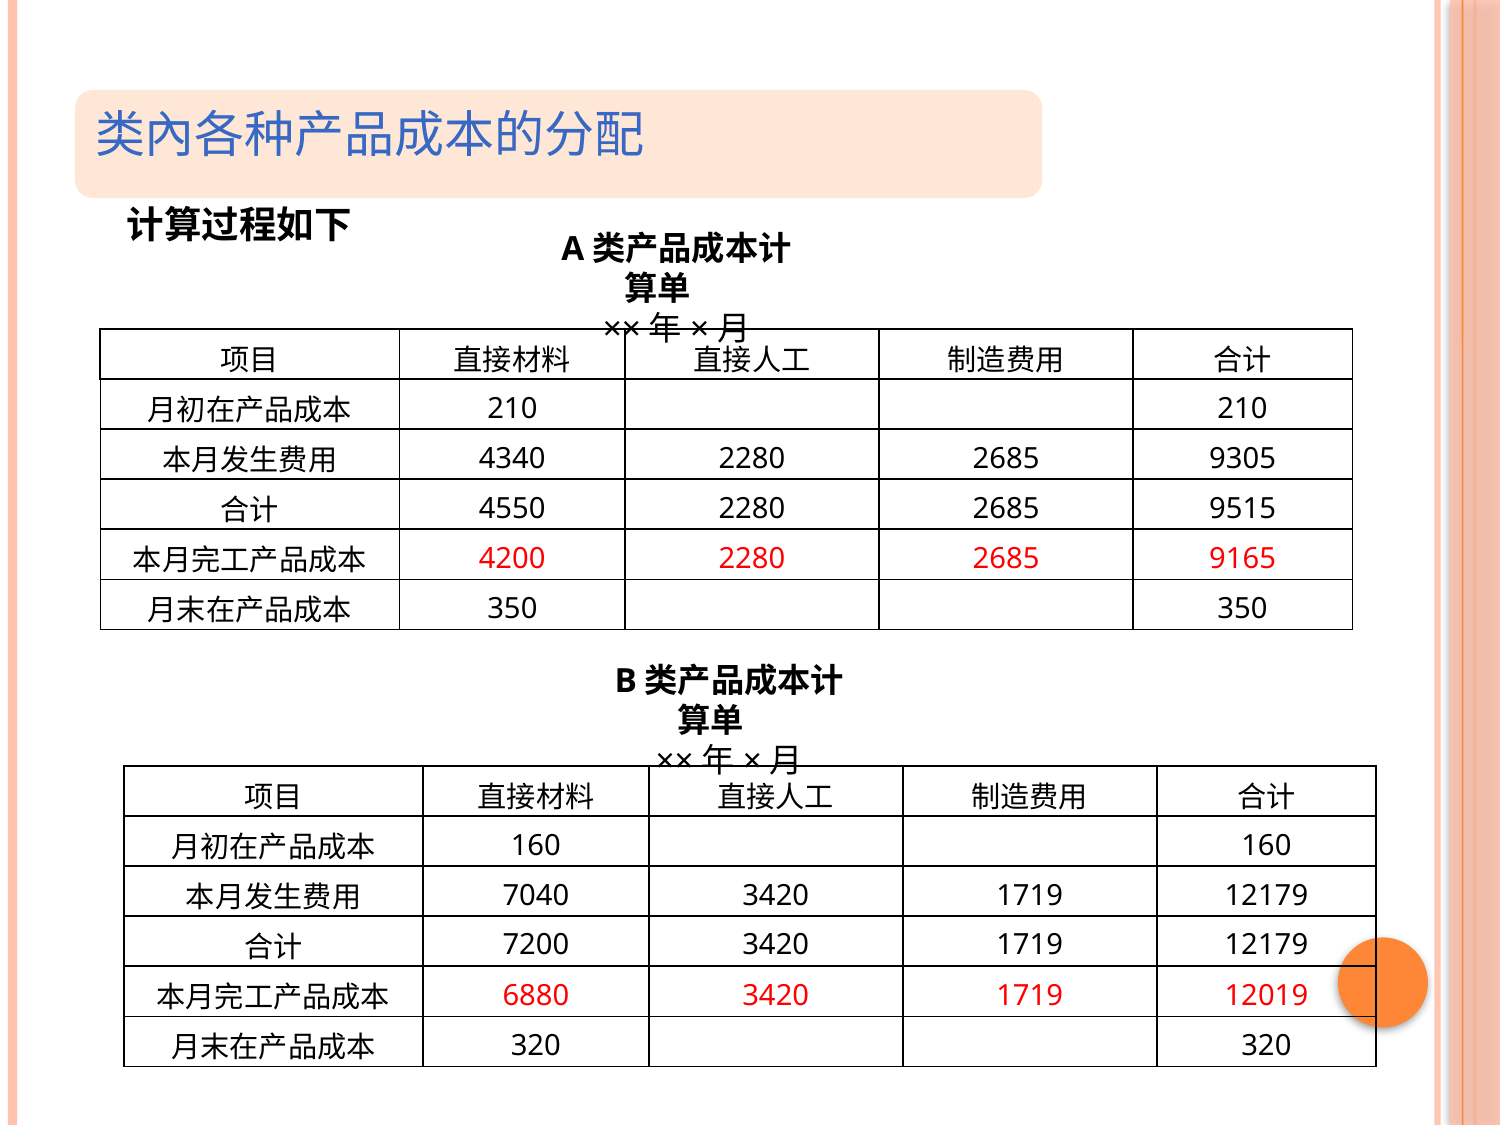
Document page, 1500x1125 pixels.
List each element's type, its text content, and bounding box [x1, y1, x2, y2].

table_cell 2685 [880, 480, 1132, 528]
table_cell 3420 [650, 967, 902, 1016]
table_cell 本月完工产品成本 [101, 530, 399, 579]
table_cell 12179 [1158, 867, 1375, 915]
table_cell 月末在产品成本 [101, 580, 399, 629]
text_box A类产品成本计算单 ××年×月 [494, 240, 821, 328]
table_cell 9305 [1134, 430, 1352, 478]
table_cell 合计 [125, 917, 422, 965]
table_cell [904, 817, 1156, 865]
table_cell 2280 [626, 480, 878, 528]
table_cell 7040 [424, 867, 648, 915]
table_cell 2685 [880, 430, 1132, 478]
table_cell 1719 [904, 917, 1156, 965]
table_cell [880, 380, 1132, 428]
table_cell [904, 1017, 1156, 1066]
table_header 直接人工 [626, 330, 878, 378]
table_cell 7200 [424, 917, 648, 965]
table_cell 2280 [626, 530, 878, 579]
table_cell [626, 580, 878, 629]
table_cell 320 [1158, 1017, 1375, 1066]
table_cell 本月发生费用 [101, 430, 399, 478]
table_cell 350 [400, 580, 624, 629]
table_header 项目 [101, 330, 399, 378]
table_cell 4200 [400, 530, 624, 579]
table_cell 6880 [424, 967, 648, 1016]
table_cell 2685 [880, 530, 1132, 579]
table_cell 月末在产品成本 [125, 1017, 422, 1066]
text_box 计算过程如下 [112, 199, 396, 254]
table_cell 2280 [626, 430, 878, 478]
table_cell 210 [400, 380, 624, 428]
table_cell 9165 [1134, 530, 1352, 579]
table_cell [626, 380, 878, 428]
table_cell 350 [1134, 580, 1352, 629]
table_header 直接材料 [400, 330, 624, 378]
table_cell 合计 [101, 480, 399, 528]
table_cell [650, 817, 902, 865]
table_cell 9515 [1134, 480, 1352, 528]
table_header 合计 [1134, 330, 1352, 378]
table_header 合计 [1158, 767, 1375, 815]
table_cell 月初在产品成本 [101, 380, 399, 428]
table_cell 12019 [1158, 967, 1375, 1016]
table_cell 4550 [400, 480, 624, 528]
text_box B类产品成本计算单 ××年×月 [547, 672, 874, 765]
table_header 直接人工 [650, 767, 902, 815]
table_cell [880, 580, 1132, 629]
table_cell 12179 [1158, 917, 1375, 965]
table_cell 320 [424, 1017, 648, 1066]
table_cell 1719 [904, 967, 1156, 1016]
text_box 类內各种产品成本的分配 [74, 89, 1043, 199]
table_header 制造费用 [904, 767, 1156, 815]
table_cell 本月完工产品成本 [125, 967, 422, 1016]
table_cell [650, 1017, 902, 1066]
table_cell 1719 [904, 867, 1156, 915]
table_header 制造费用 [880, 330, 1132, 378]
table_cell 月初在产品成本 [125, 817, 422, 865]
table_cell 210 [1134, 380, 1352, 428]
table_header 项目 [125, 767, 422, 815]
table_cell 3420 [650, 867, 902, 915]
table_cell 3420 [650, 917, 902, 965]
table_cell 本月发生费用 [125, 867, 422, 915]
table_cell 160 [424, 817, 648, 865]
table_cell 4340 [400, 430, 624, 478]
table_cell 160 [1158, 817, 1375, 865]
table_header 直接材料 [424, 767, 648, 815]
